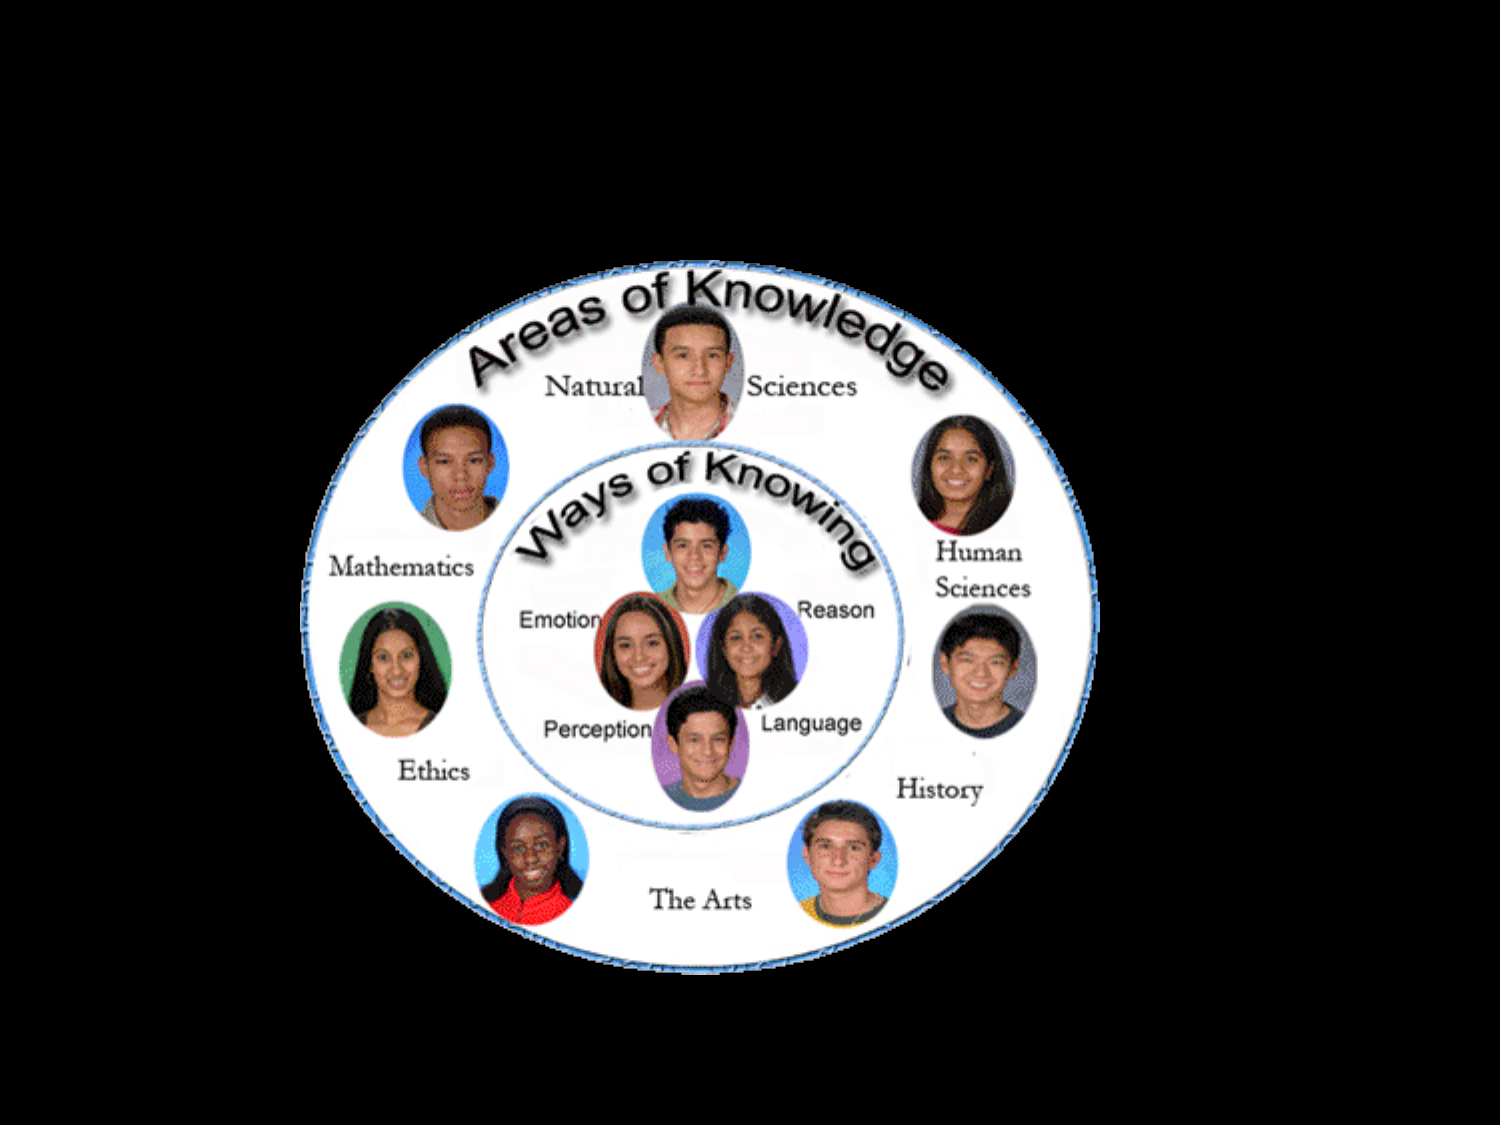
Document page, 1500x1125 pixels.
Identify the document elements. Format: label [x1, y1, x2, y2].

list [299, 260, 1101, 976]
